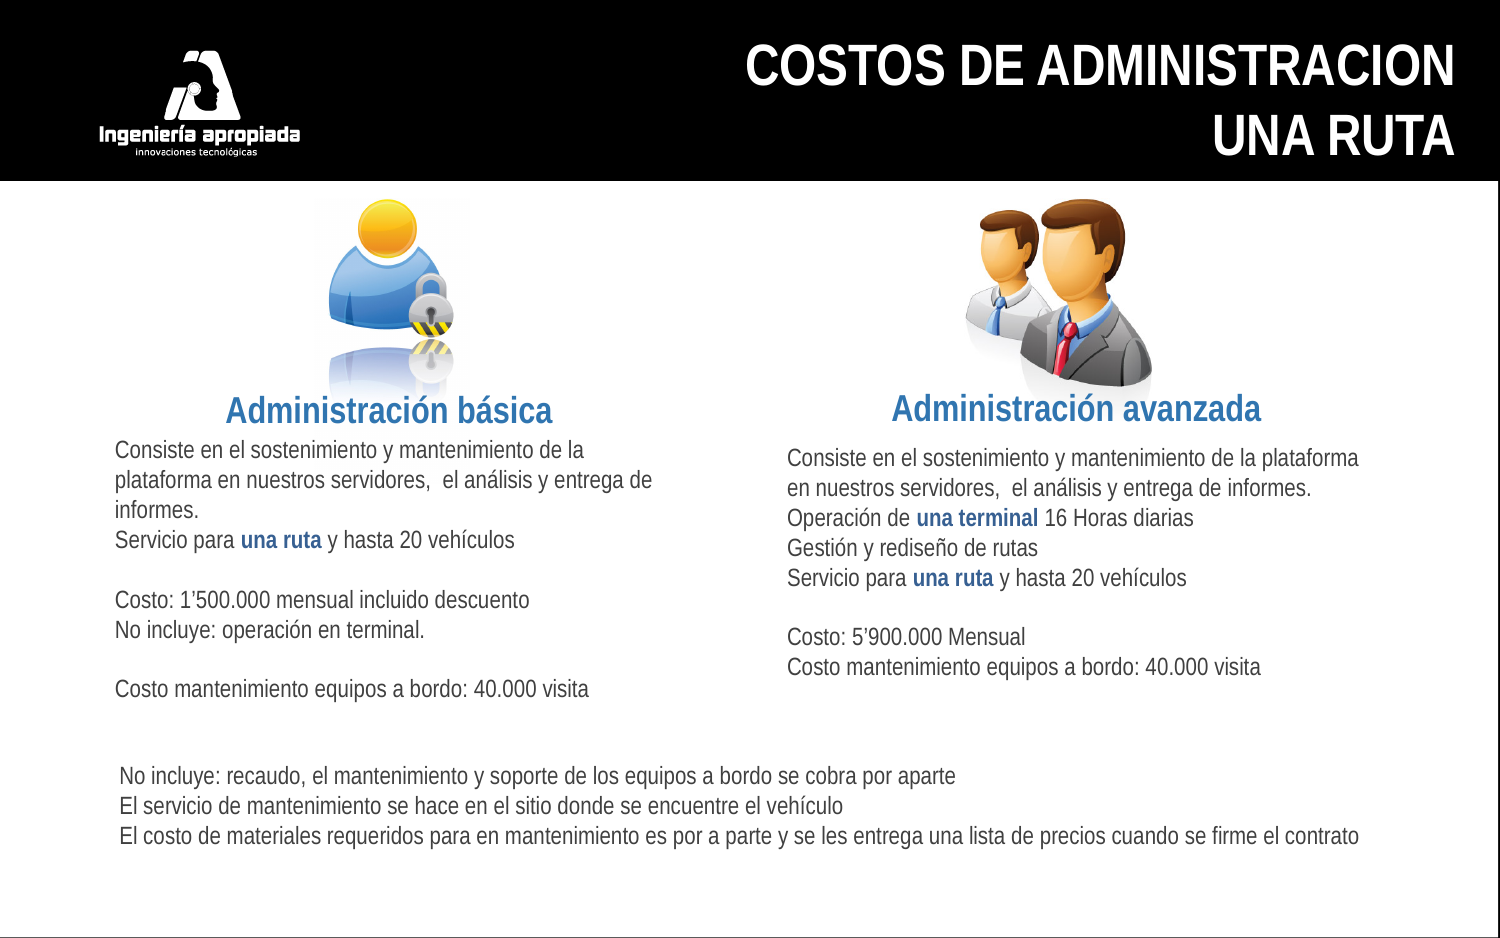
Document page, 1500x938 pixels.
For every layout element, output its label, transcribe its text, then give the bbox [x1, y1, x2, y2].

text_box COSTOS DE ADMINISTRACION UNA RUTA [726, 19, 1472, 157]
text_box No incluye: recaudo, el mantenimiento y soporte de los equipos a bordo se cobra por aparte El servicio de mantenimiento se hace en el sitio donde se encuentre el vehículo El costo de materiales requeridos para en mantenimiento es por a parte y se les entrega una lista de precios cuando se firme el contrato [104, 752, 1392, 896]
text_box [100, 198, 684, 777]
picture [99, 50, 300, 157]
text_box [772, 198, 1391, 706]
text_box [0, 180, 1499, 938]
